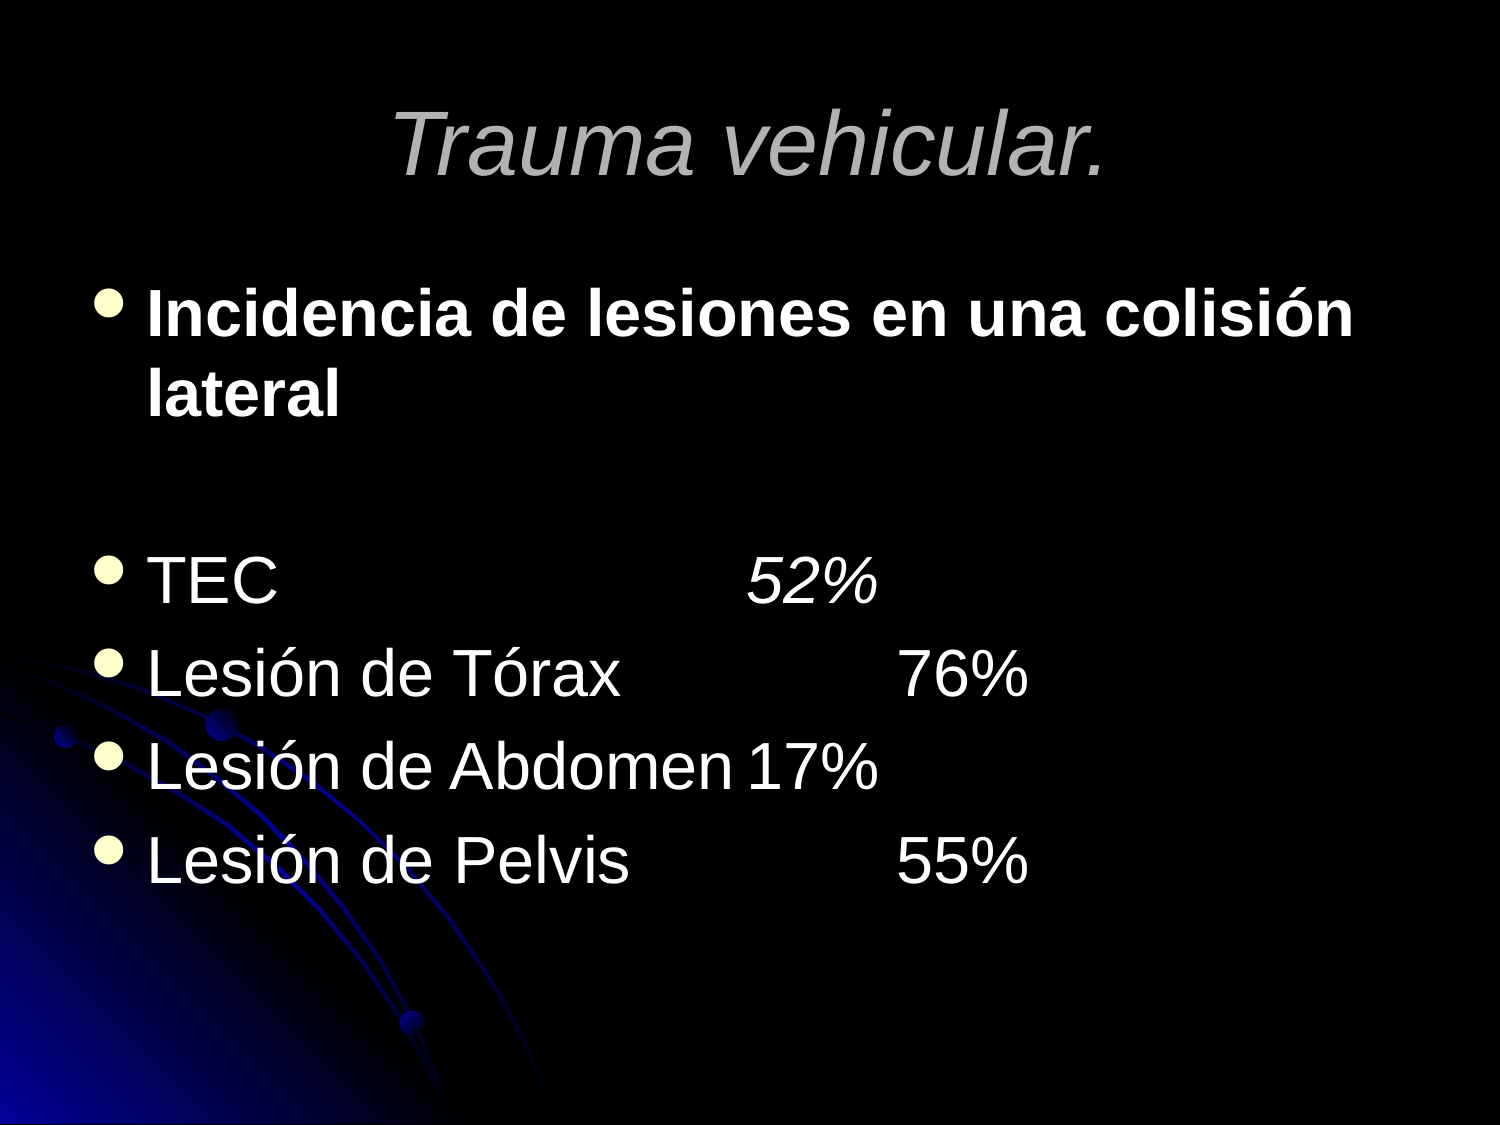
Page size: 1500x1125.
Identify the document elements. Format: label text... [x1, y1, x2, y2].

list Incidencia de lesiones en una colisión lateral TEC 52% Lesión de Tórax 76% Lesión de Abdomen 17% Lesión de Pelvis 55% [74, 262, 1426, 1006]
title Trauma vehicular. [74, 45, 1426, 233]
